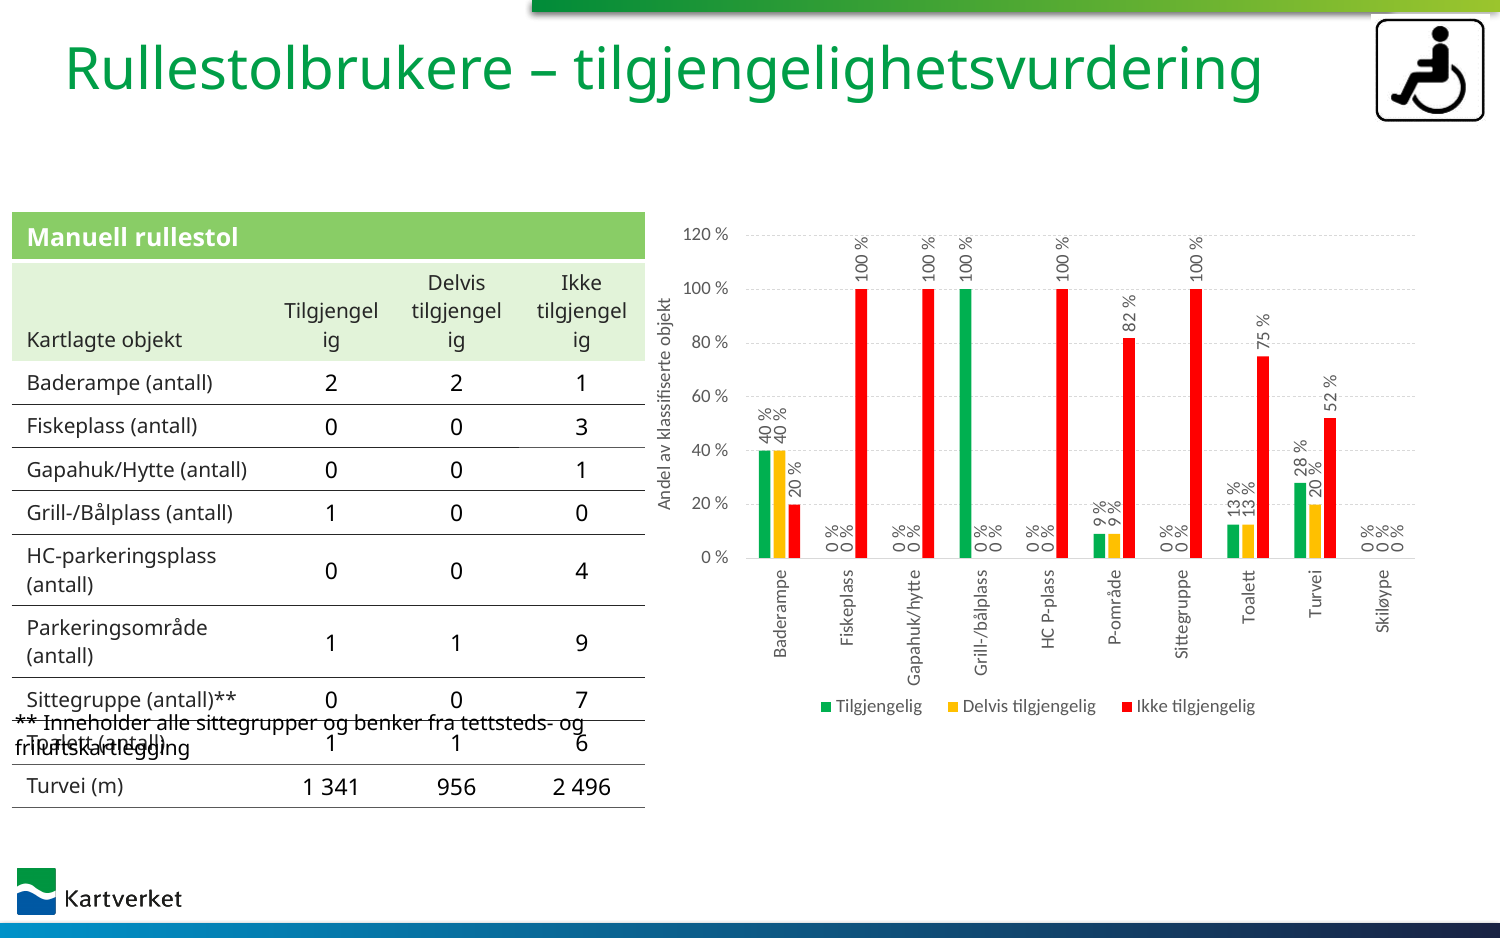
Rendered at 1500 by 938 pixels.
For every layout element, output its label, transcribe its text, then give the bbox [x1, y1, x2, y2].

table_cell Ikke tilgjengelig [519, 263, 638, 361]
table_cell Delvis tilgjengelig [394, 263, 519, 361]
table_cell Gapahuk/Hytte (antall) [12, 448, 269, 490]
table_cell Parkeringsområde (antall) [12, 606, 269, 677]
table_cell 956 [394, 768, 519, 807]
table_cell HC-parkeringsplass (antall) [12, 535, 269, 605]
table_cell 3 [519, 405, 638, 447]
text_box ** Inneholder alle sittegrupper og benker fra tettsteds- og friluftskartlegging [0, 702, 745, 768]
table_cell Fiskeplass (antall) [12, 405, 269, 447]
table_cell Sittegruppe (antall)** [12, 678, 269, 702]
table_cell 1 [519, 448, 638, 490]
picture [643, 218, 1427, 728]
table_cell 0 [269, 405, 394, 447]
picture [1371, 13, 1491, 127]
table_cell Tilgjengelig [269, 263, 394, 361]
table_cell 0 [394, 448, 519, 490]
table_cell 0 [269, 448, 394, 490]
table_cell 1 341 [269, 768, 394, 807]
table_cell 2 496 [519, 768, 645, 807]
table_cell 0 [394, 678, 519, 702]
text_box Rullestolbrukere – tilgjengelighetsvurdering [49, 12, 1372, 109]
table_cell 2 [269, 361, 394, 404]
table_cell 1 [519, 361, 638, 404]
table_cell Grill-/Bålplass (antall) [12, 491, 269, 534]
table_cell Turvei (m) [12, 768, 269, 807]
table_cell Kartlagte objekt [12, 263, 269, 361]
table_cell 2 [394, 361, 519, 404]
table_header Manuell rullestol [12, 212, 645, 259]
table_cell 1 [394, 606, 519, 677]
table_cell 0 [519, 491, 638, 534]
table_cell 1 [269, 491, 394, 534]
table_cell 1 [269, 606, 394, 677]
table_cell Baderampe (antall) [12, 361, 269, 404]
table_cell 0 [394, 535, 519, 605]
table_cell 0 [269, 678, 394, 702]
table_cell 4 [519, 535, 638, 605]
table_cell 0 [269, 535, 394, 605]
table_cell 0 [394, 405, 519, 447]
table_cell 9 [519, 606, 638, 677]
table_cell 0 [394, 491, 519, 534]
table_cell 7 [519, 678, 638, 702]
